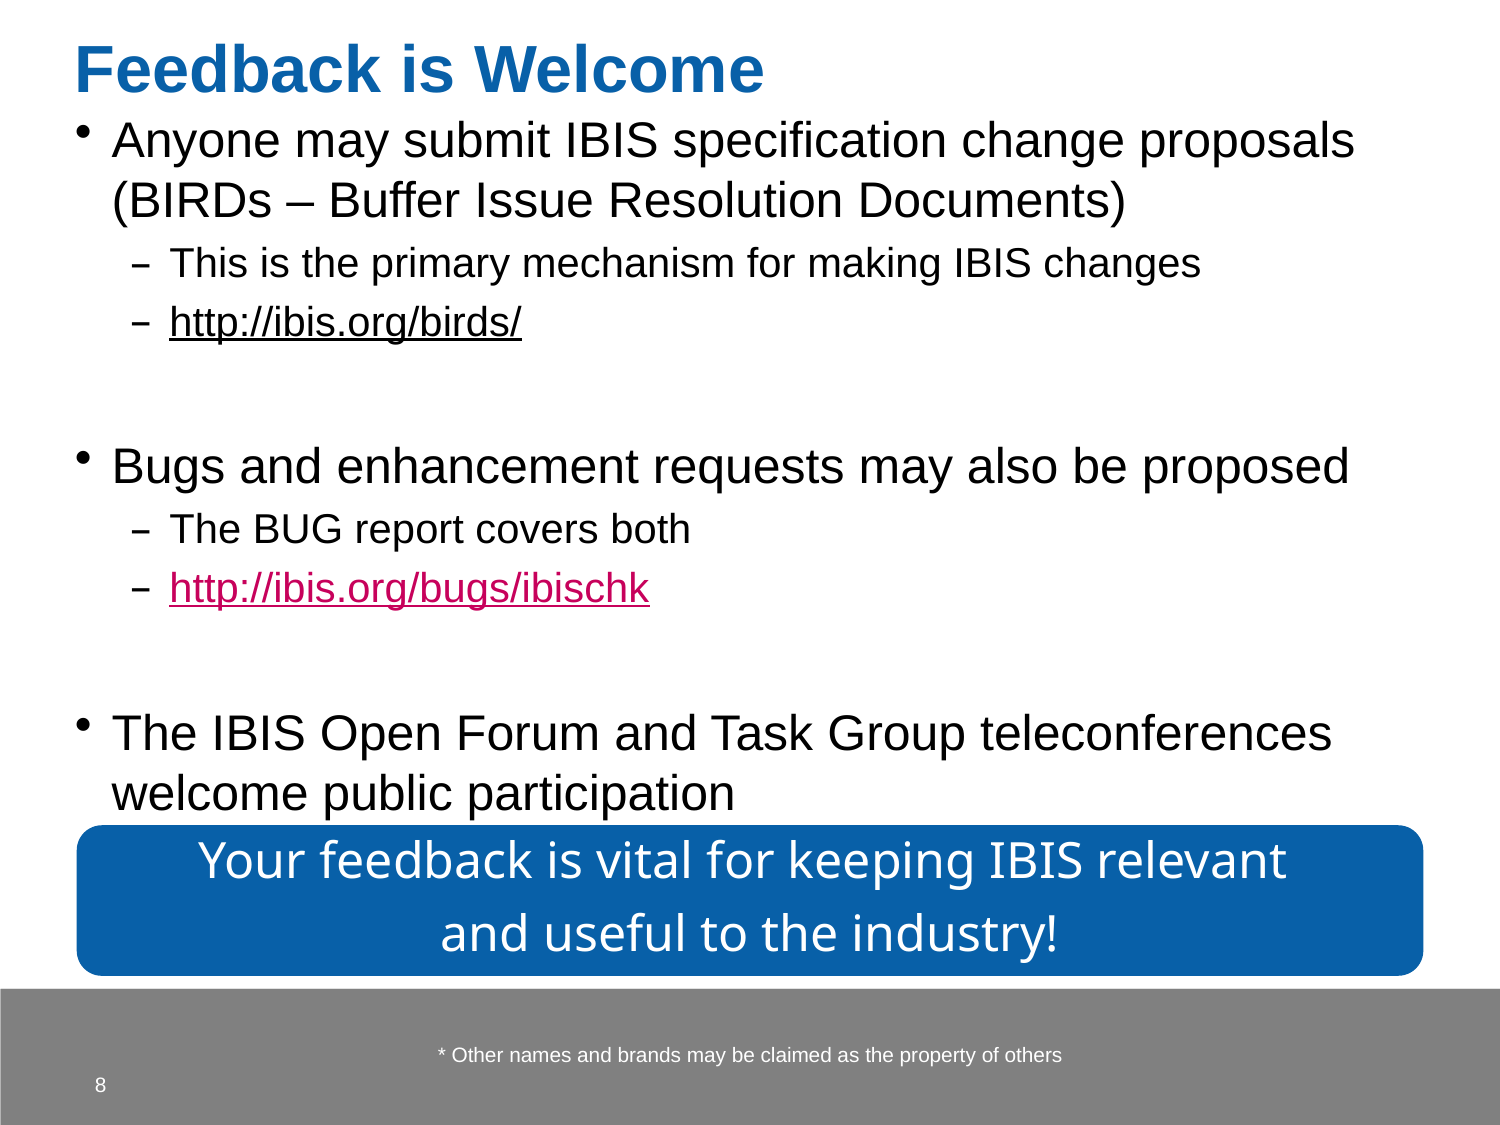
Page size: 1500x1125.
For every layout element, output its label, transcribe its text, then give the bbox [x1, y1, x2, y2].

list Anyone may submit IBIS specification change proposals (BIRDs – Buffer Issue Resolution Documents) This is the primary mechanism for making IBIS changes http://ibis.org/birds/ Bugs and enhancement requests may also be proposed The BUG report covers both http://ibis.org/bugs/ibischk The IBIS Open Forum and Task Group teleconferences welcome public participation [74, 107, 1427, 992]
text_box Your feedback is vital for keeping IBIS relevant and useful to the industry! [76, 825, 1424, 976]
title Feedback is Welcome [74, 25, 1427, 107]
